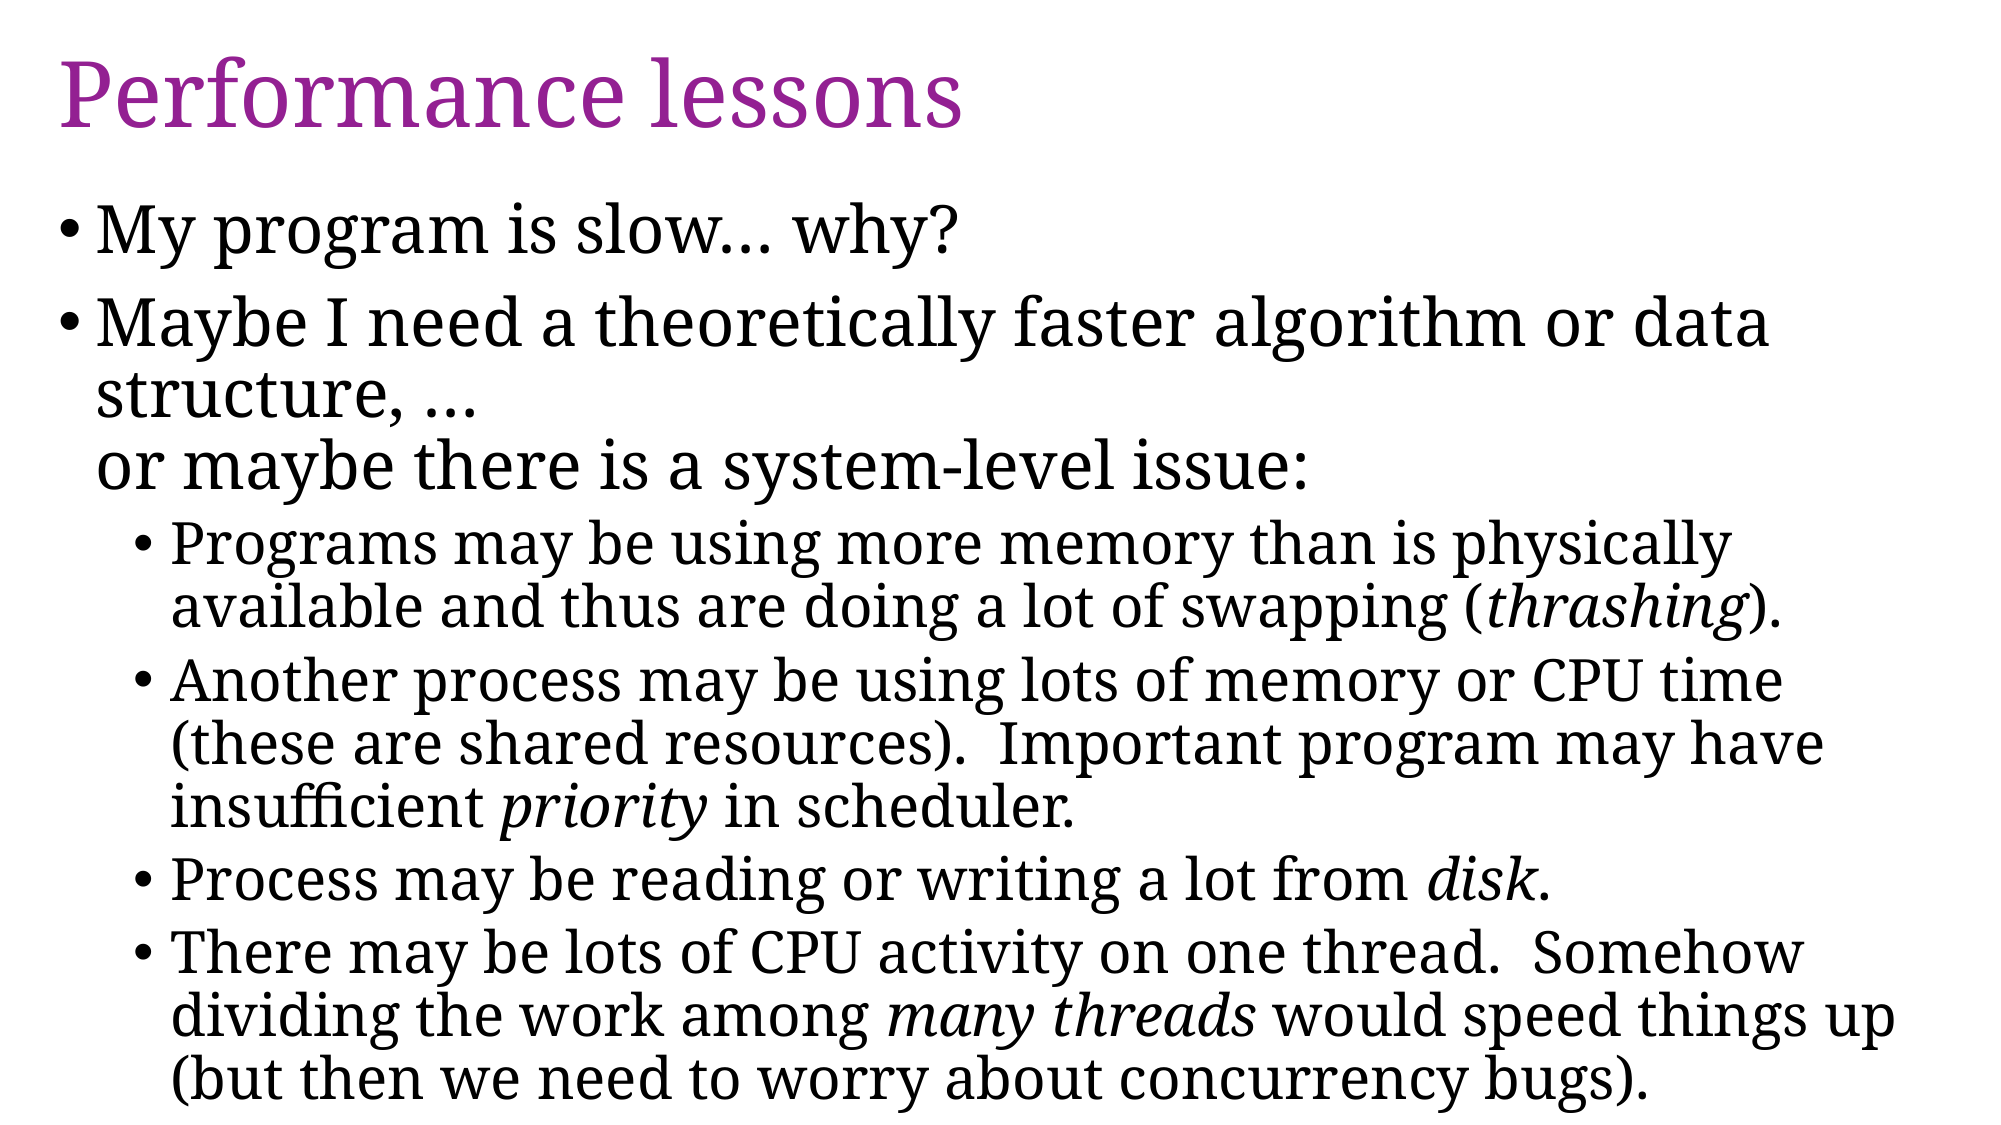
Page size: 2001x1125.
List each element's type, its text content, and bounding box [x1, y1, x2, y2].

list My program is slow… why? Maybe I need a theoretically faster algorithm or data structure, … or maybe there is a system-level issue: Programs may be using more memory than is physically available and thus are doing a lot of swapping (thrashing). Another process may be using lots of memory or CPU time (these are shared resources). Important program may have insufficient priority in scheduler. Process may be reading or writing a lot from disk. There may be lots of CPU activity on one thread. Somehow dividing the work among many threads would speed things up (but then we need to worry about concurrency bugs). Much can be learned from simple tools like “top” and Task Manager. [43, 188, 1953, 1106]
title Performance lessons [43, 25, 1953, 171]
